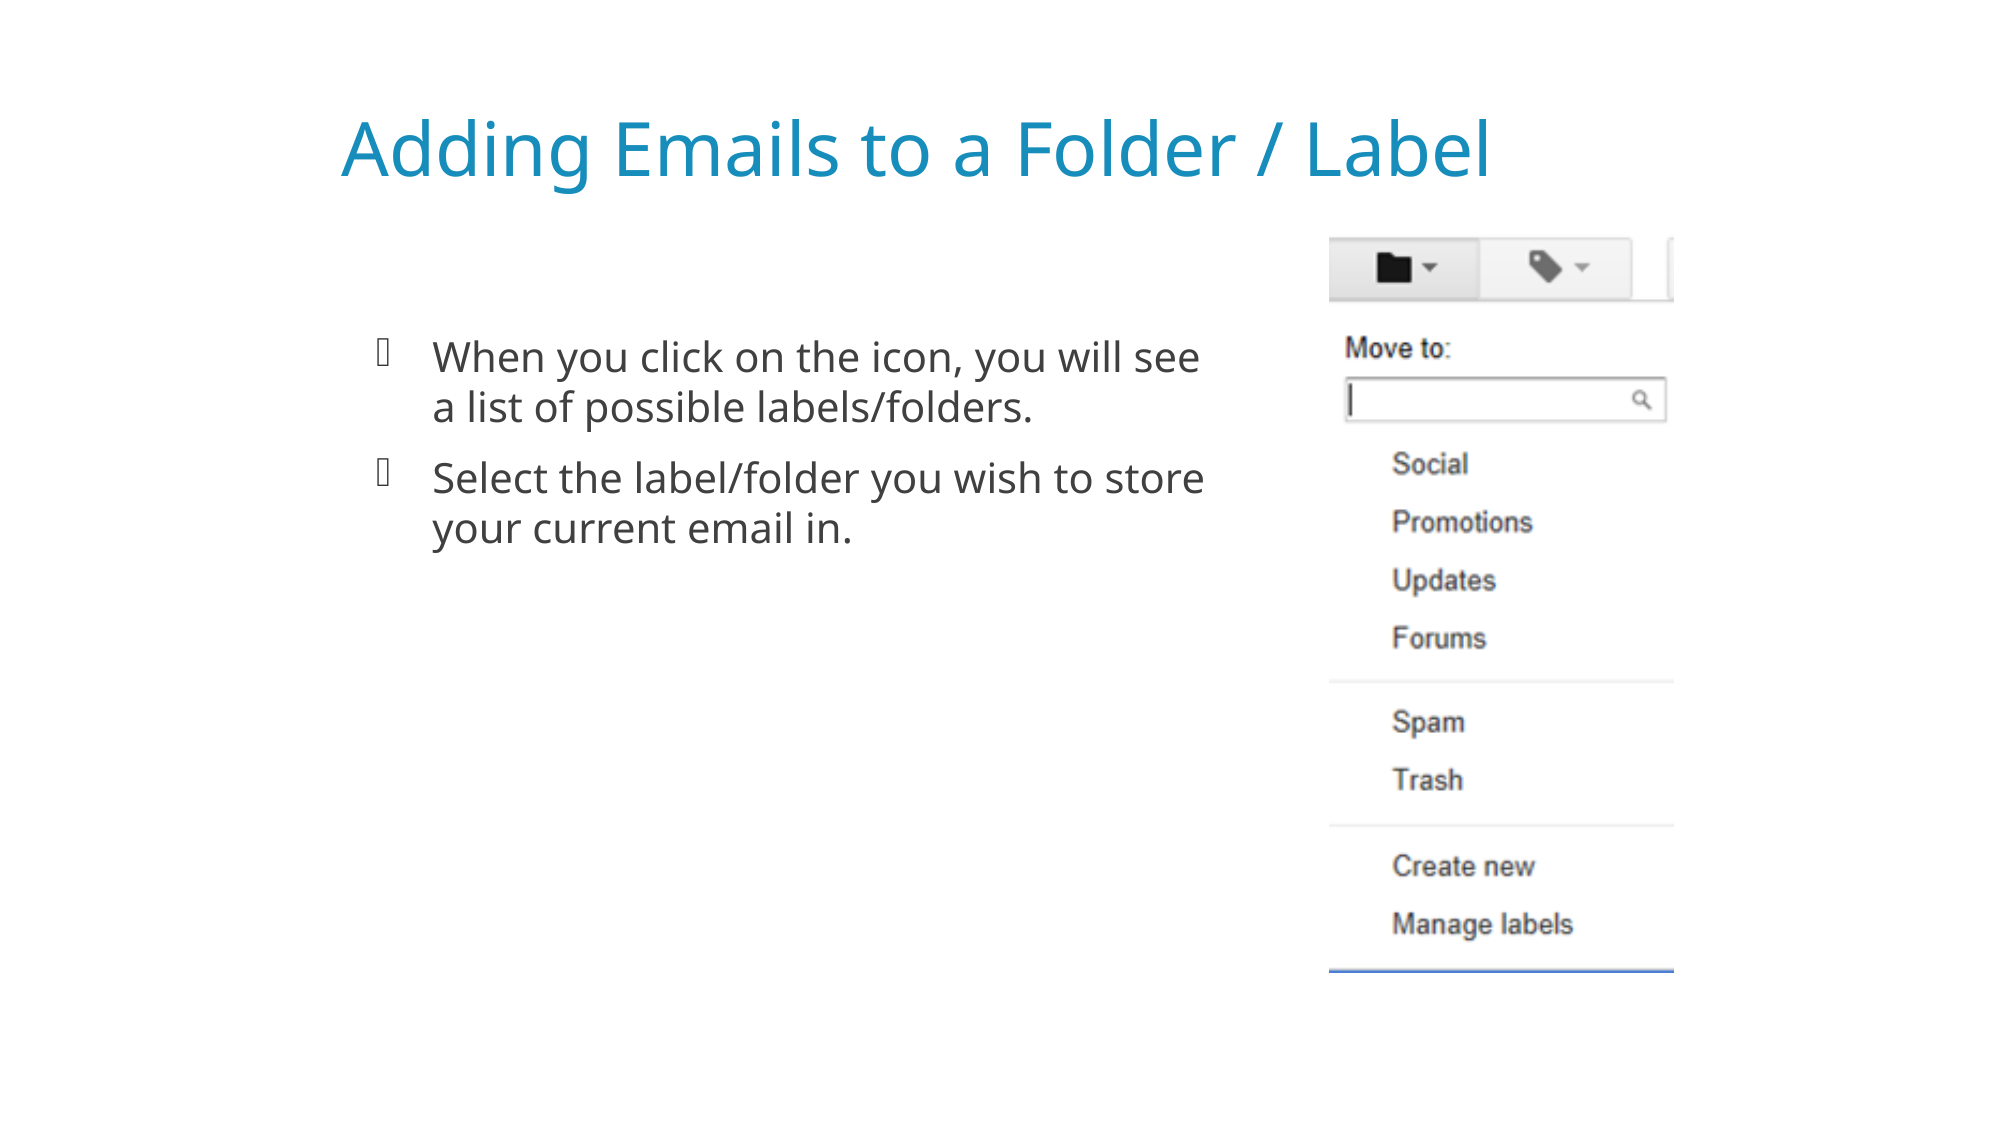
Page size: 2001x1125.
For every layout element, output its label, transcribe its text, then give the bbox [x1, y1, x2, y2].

picture [1328, 223, 1674, 973]
title Adding Emails to a Folder / Label [326, 93, 1789, 304]
list When you click on the icon, you will see a list of possible labels/folders. Select the label/folder you wish to store your current email in. [361, 323, 1224, 802]
